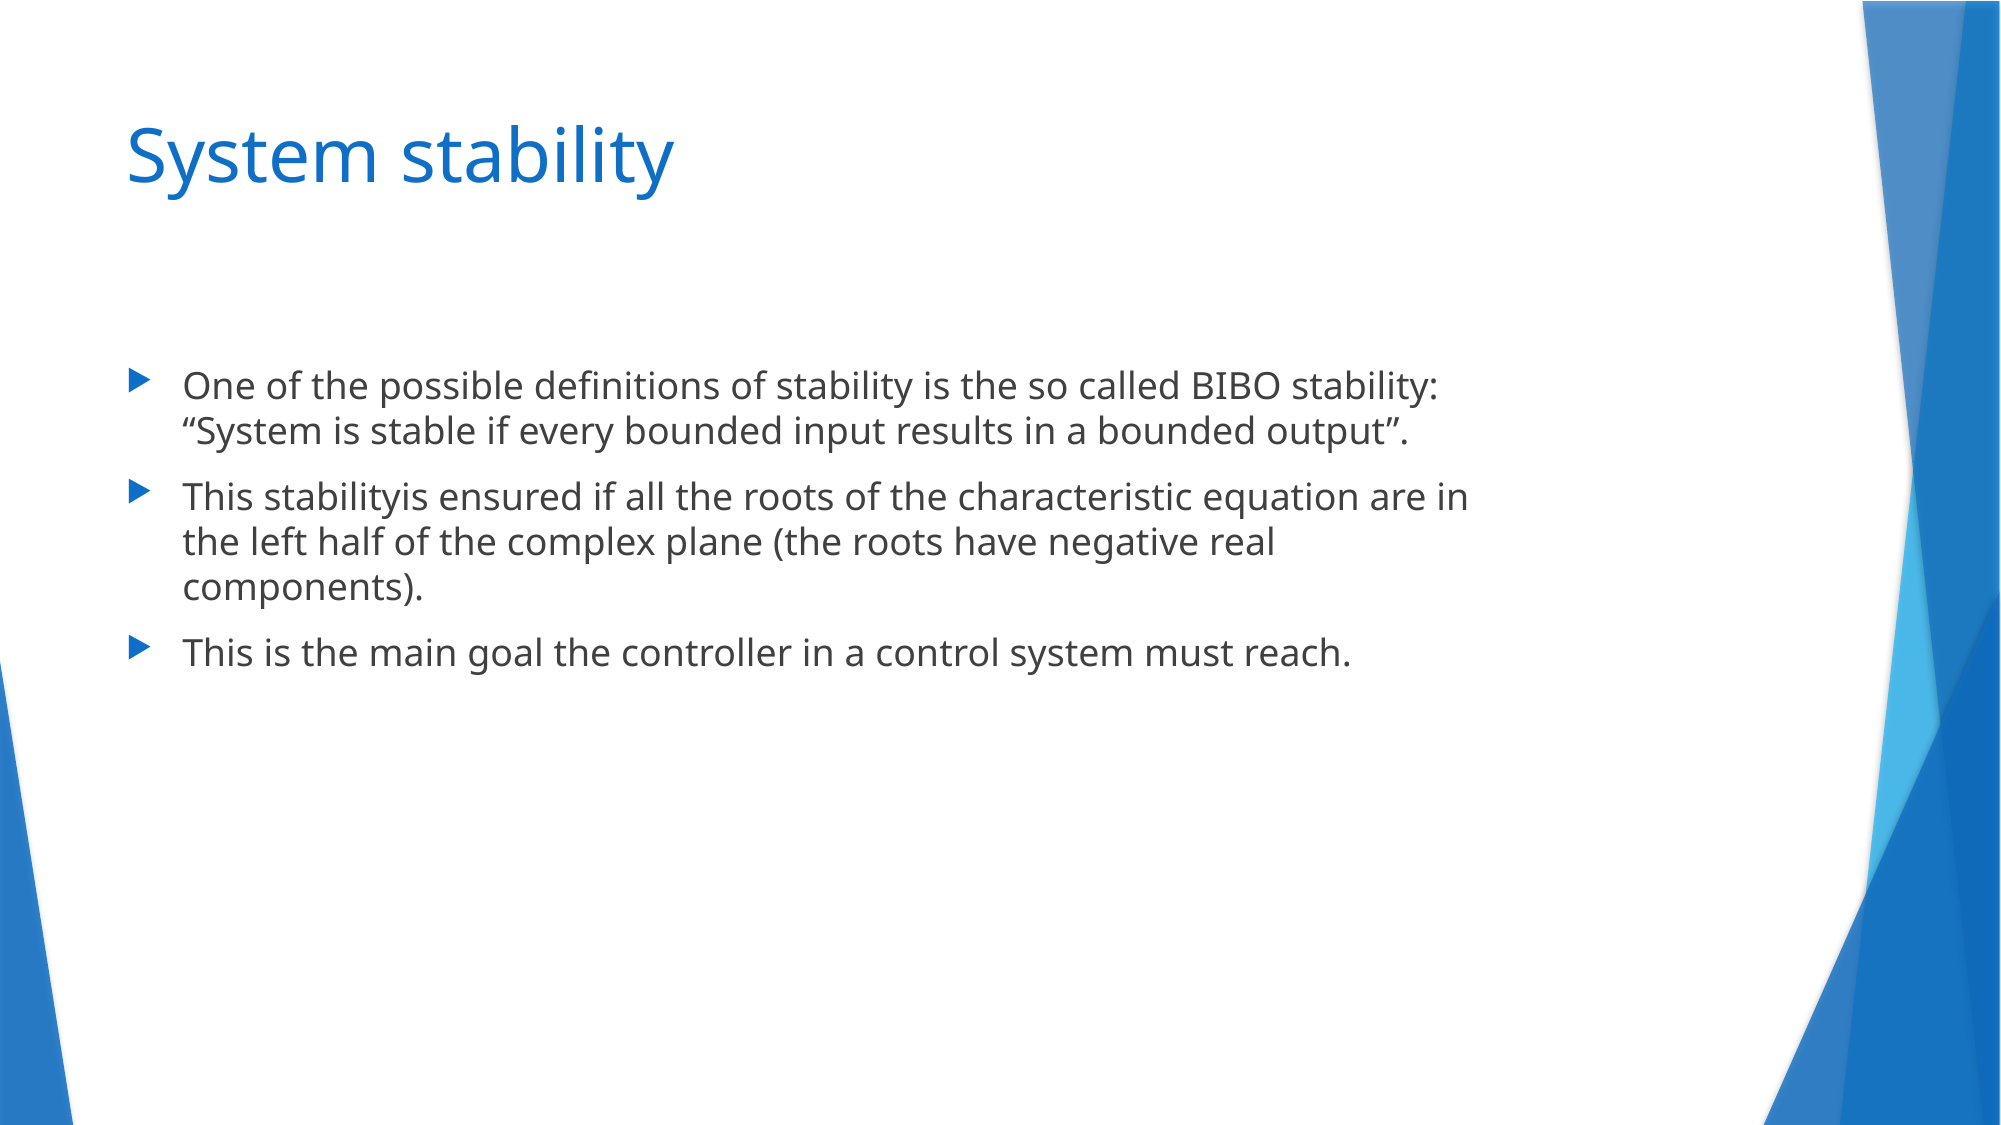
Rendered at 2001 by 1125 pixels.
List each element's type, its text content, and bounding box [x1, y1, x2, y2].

title System stability [111, 99, 1522, 317]
list One of the possible definitions of stability is the so called BIBO stability: “System is stable if every bounded input results in a bounded output”. This stabilityis ensured if all the roots of the characteristic equation are in the left half of the complex plane (the roots have negative real components). This is the main goal the controller in a control system must reach. [111, 354, 1522, 992]
